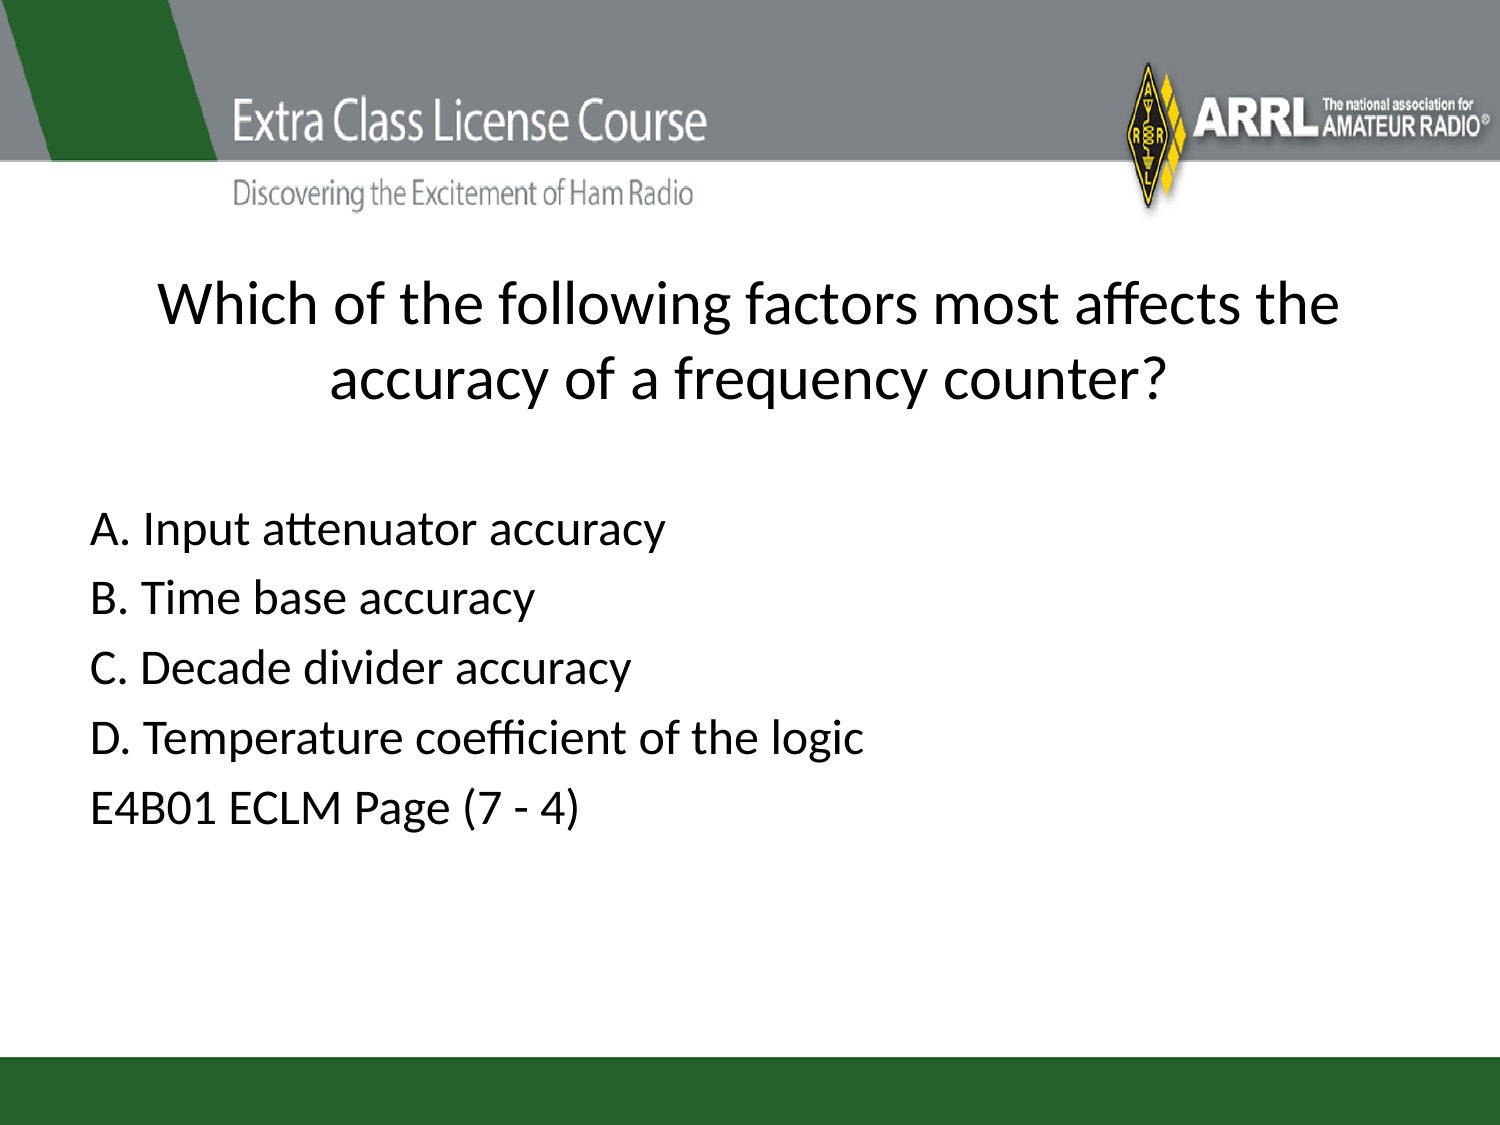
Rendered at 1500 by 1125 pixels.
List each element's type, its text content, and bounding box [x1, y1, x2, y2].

picture [0, 0, 1500, 1125]
title Which of the following factors most affects the accuracy of a frequency counter? [75, 254, 1425, 435]
list A. Input attenuator accuracy B. Time base accuracy C. Decade divider accuracy D. Temperature coefficient of the logic E4B01 ECLM Page (7 - 4) [75, 487, 1425, 1005]
